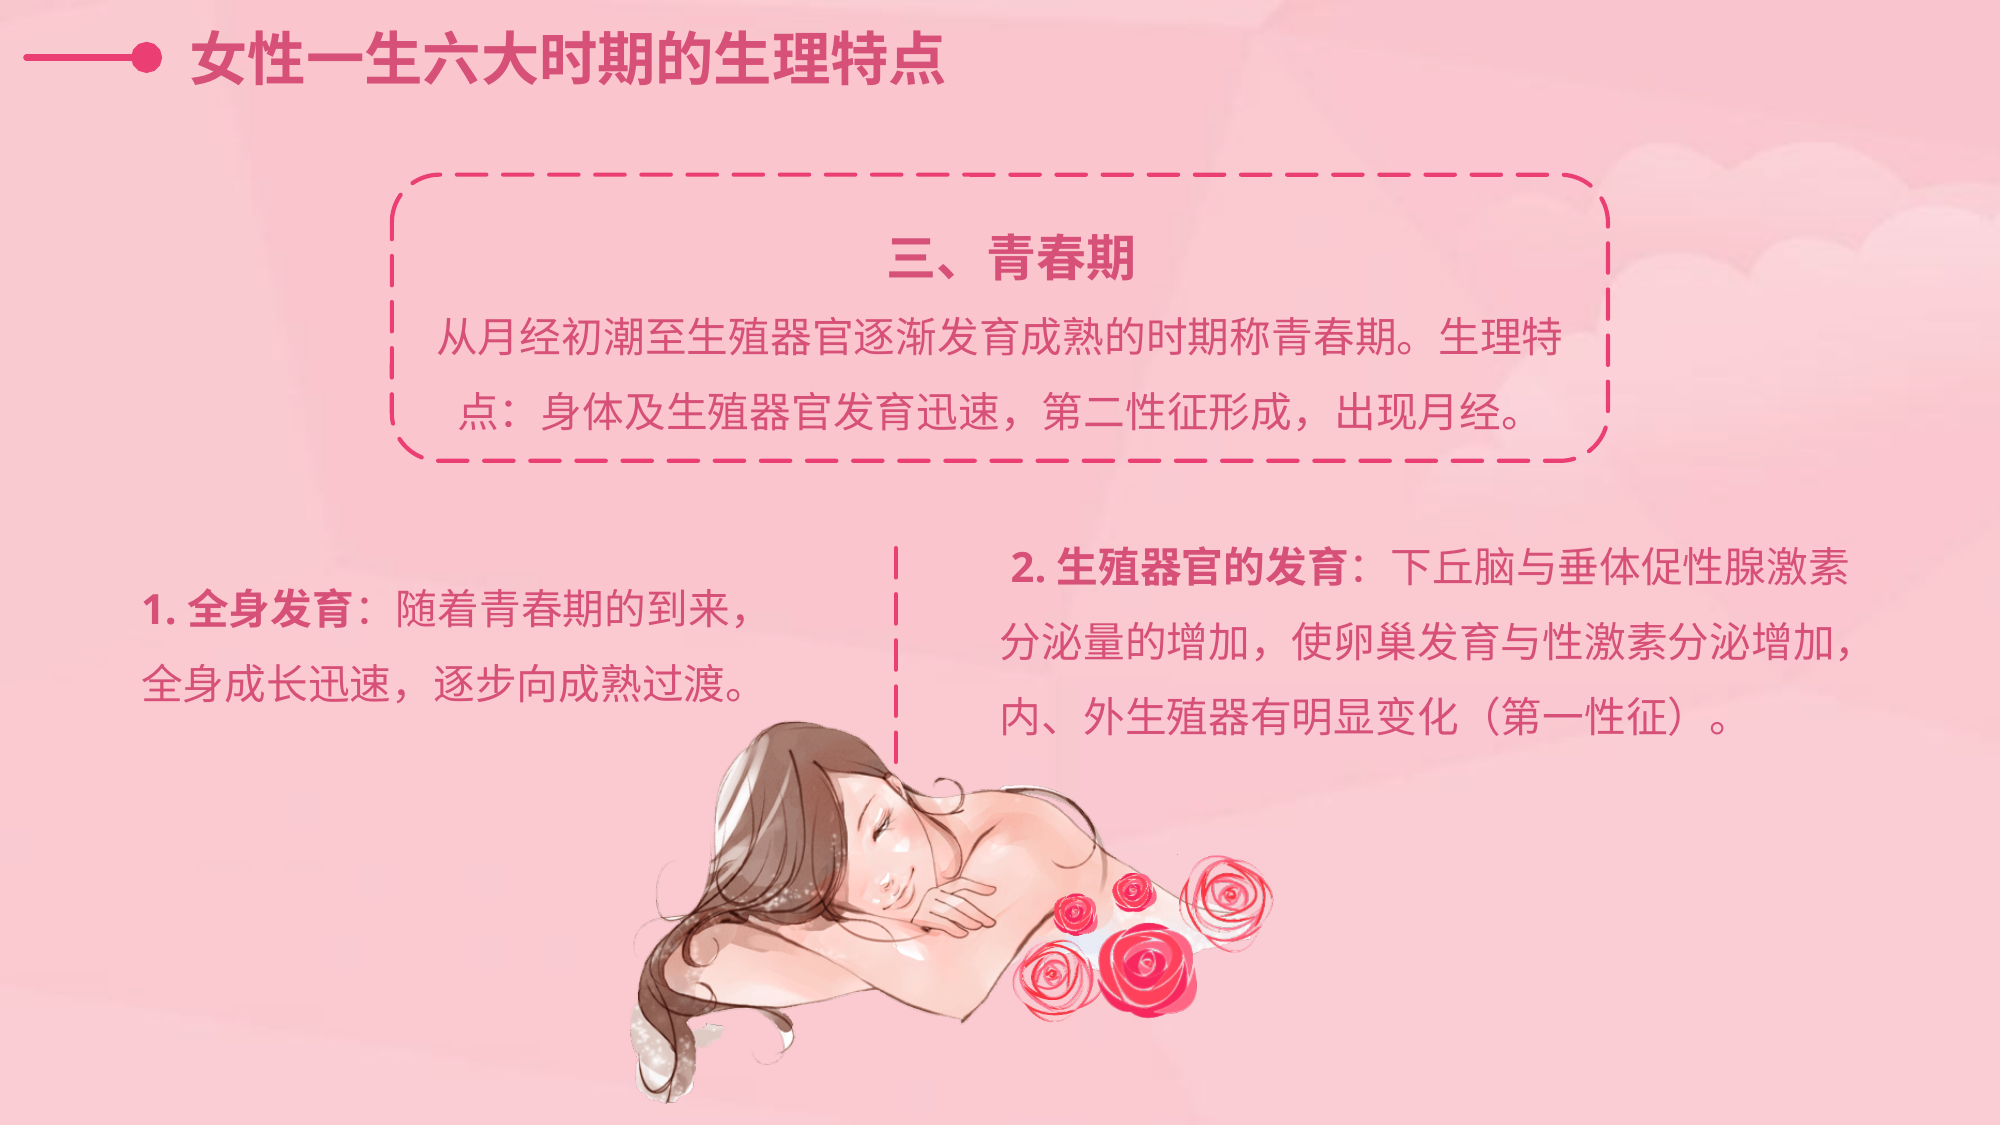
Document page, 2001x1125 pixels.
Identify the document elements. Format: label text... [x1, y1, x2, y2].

text_box 2.生殖器官的发育：下丘脑与垂体促性腺激素分泌量的增加，使卵巢发育与性激素分泌增加，内、外生殖器有明显变化（第一性征）。 [985, 508, 1874, 749]
text_box 1.全身发育：随着青春期的到来，全身成长迅速，逐步向成熟过渡。 [126, 551, 807, 716]
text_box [391, 174, 1608, 461]
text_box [608, 711, 1288, 1112]
text_box 女性一生六大时期的生理特点 [174, 14, 962, 100]
